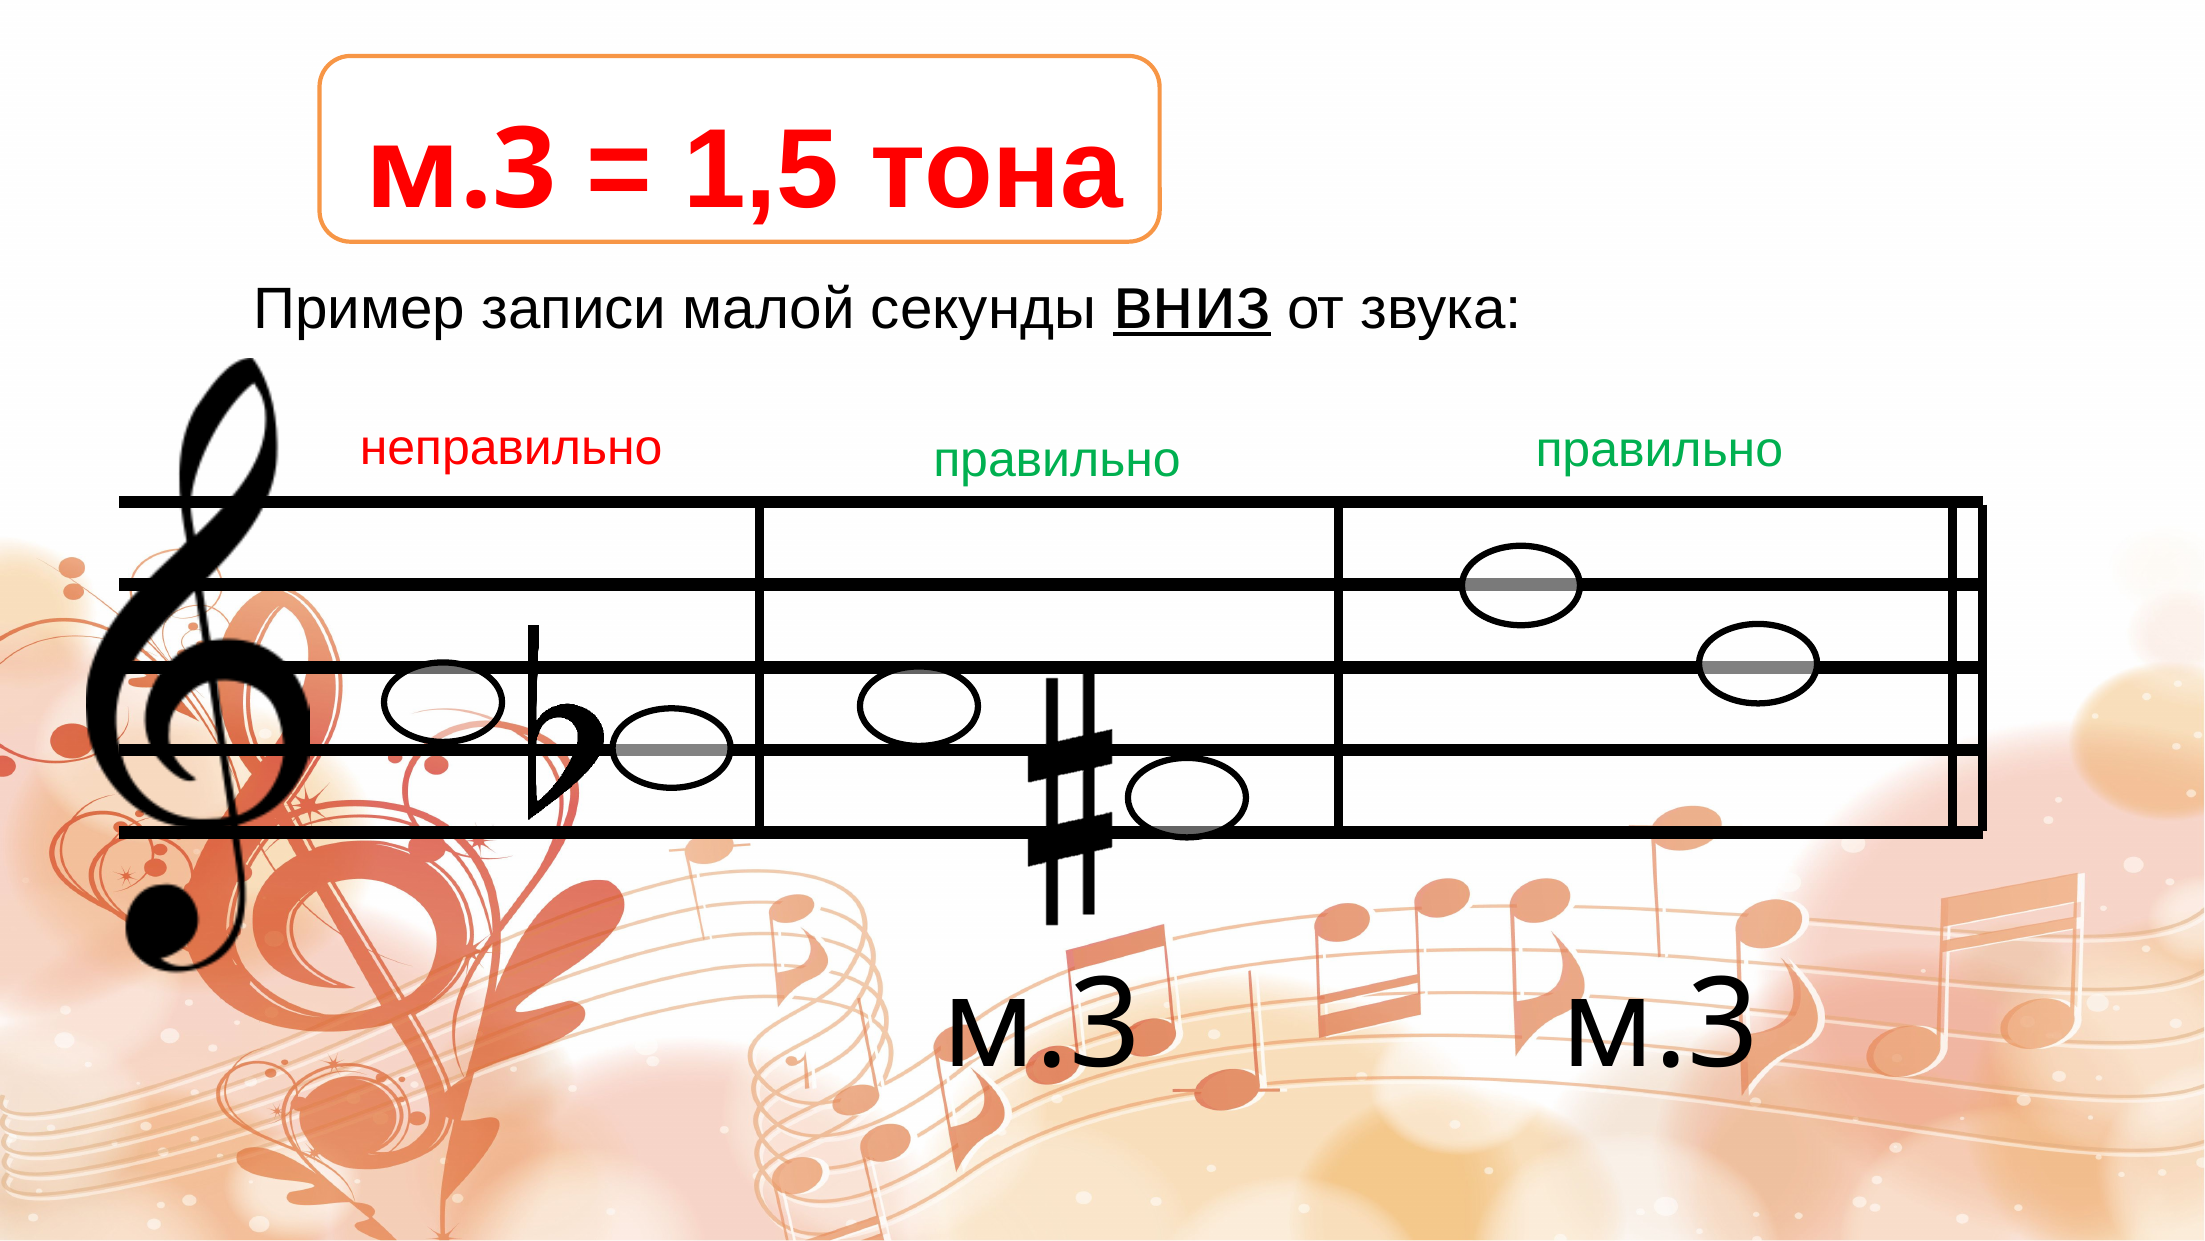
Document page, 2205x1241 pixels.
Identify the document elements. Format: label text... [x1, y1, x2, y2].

text_box [1460, 543, 1582, 583]
text_box Пример записи малой секунды вниз от звука: [239, 245, 1541, 351]
text_box неправильно [345, 406, 785, 482]
text_box [381, 679, 505, 745]
text_box [1696, 621, 1820, 666]
text_box [317, 53, 1162, 244]
text_box [610, 706, 733, 749]
text_box [1461, 596, 1581, 628]
text_box правильно [918, 418, 1218, 494]
text_box м.3 [927, 933, 1224, 1125]
text_box правильно [1520, 408, 1821, 484]
text_box м.3 [1546, 933, 1842, 1125]
text_box [412, 660, 474, 666]
text_box [1701, 679, 1815, 706]
text_box [614, 762, 730, 790]
text_box [857, 679, 981, 749]
text_box [1125, 762, 1249, 832]
picture [0, 0, 2205, 1241]
text_box м.3 = 1,5 тона [350, 87, 1139, 238]
